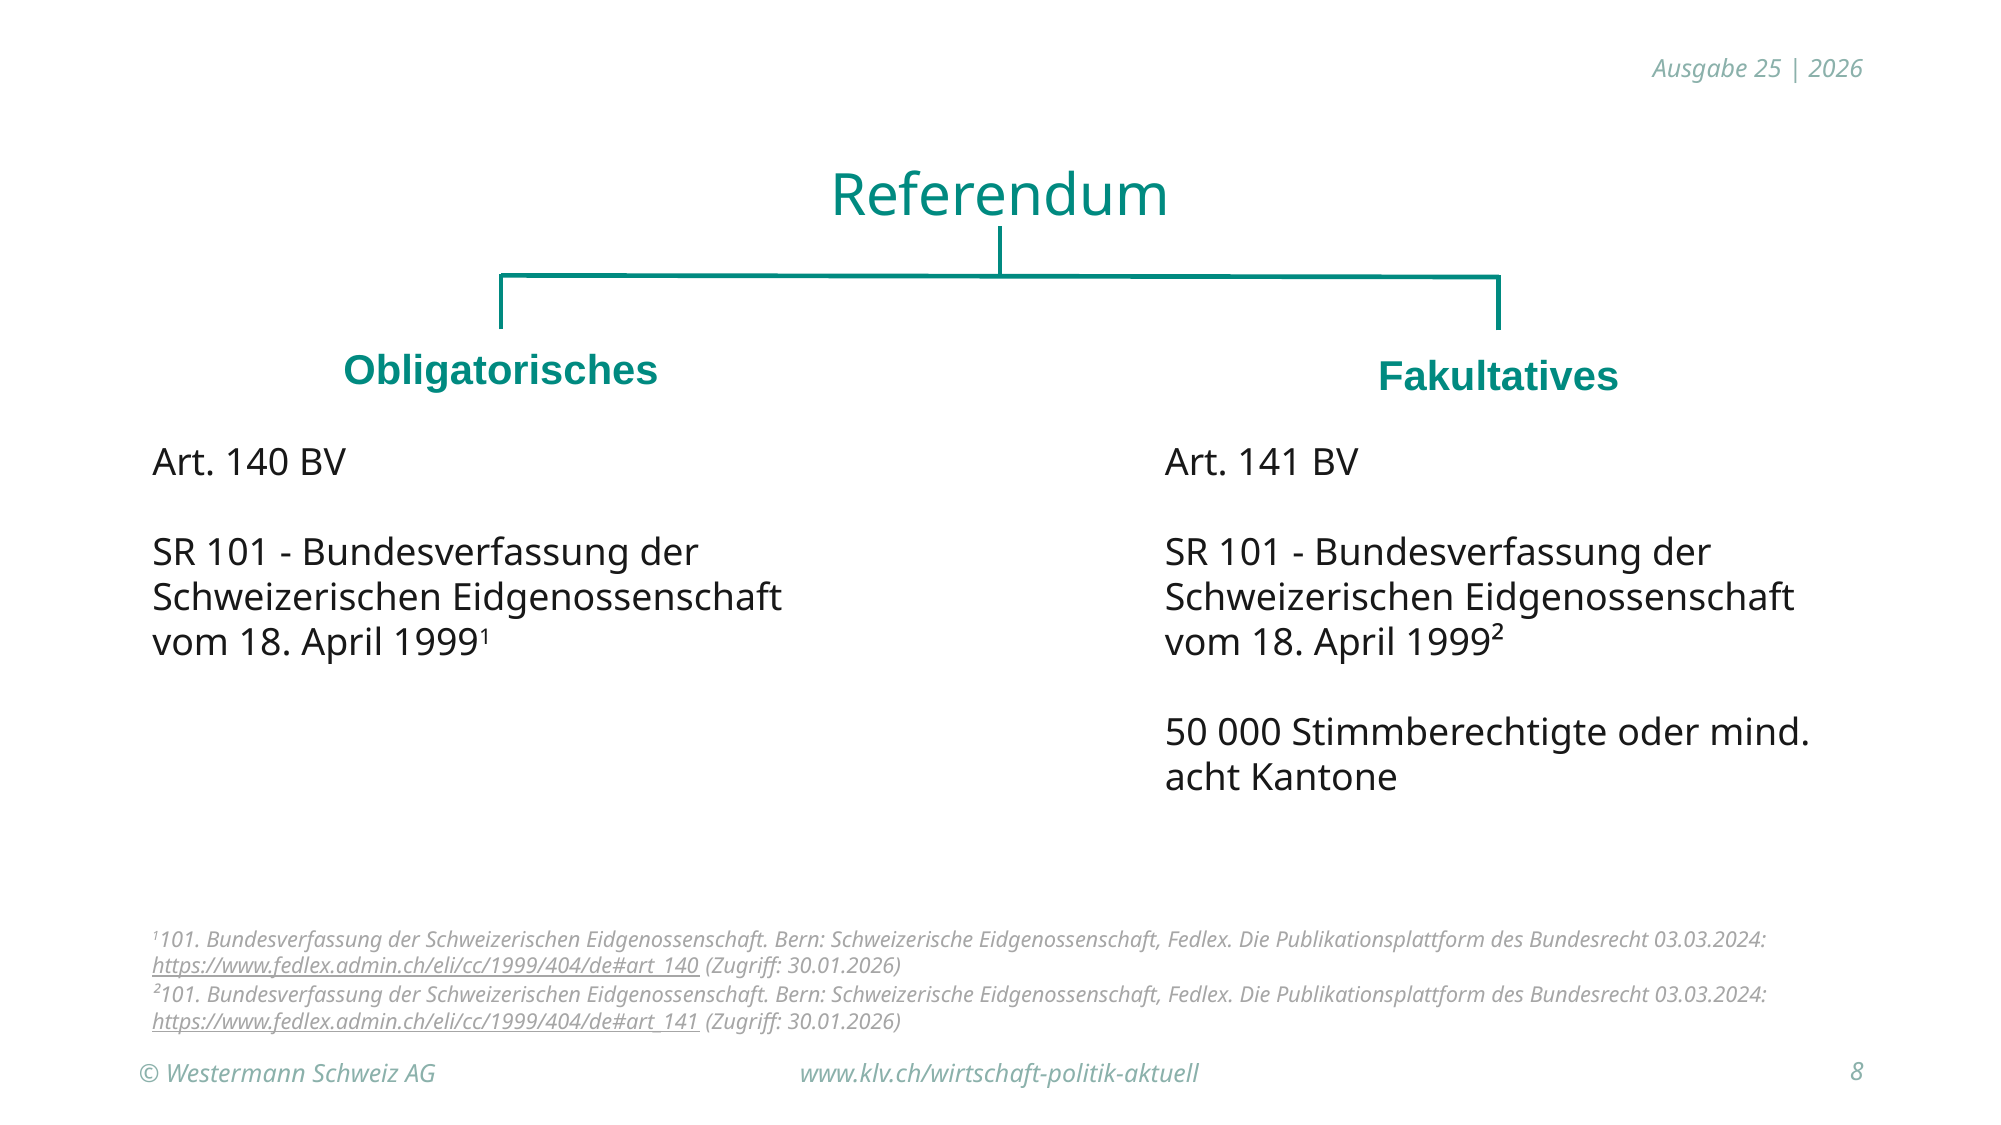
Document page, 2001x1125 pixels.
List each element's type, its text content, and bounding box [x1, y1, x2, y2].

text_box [501, 226, 1499, 331]
text_box Art. 141 BV SR 101 - Bundesverfassung der Schweizerischen Eidgenossenschaft vom 18. April 1999² 50 000 Stimmberechtigte oder mind. acht Kantone [1149, 430, 1863, 806]
text_box Art. 140 BV SR 101 - Bundesverfassung der Schweizerischen Eidgenossenschaft vom 18. April 19991 [137, 430, 850, 671]
text_box Fakultatives [1204, 341, 1794, 407]
text_box 1101. Bundesverfassung der Schweizerischen Eidgenossenschaft. Bern: Schweizerische Eidgenossenschaft, Fedlex. Die Publikationsplattform des Bundesrecht 03.03.2024: https://www.fedlex.admin.ch/eli/cc/1999/404/de#art_140 (Zugriff: 30.01.2026) ²101. Bundesverfassung der Schweizerischen Eidgenossenschaft. Bern: Schweizerische Eidgenossenschaft, Fedlex. Die Publikationsplattform des Bundesrecht 03.03.2024: https://www.fedlex.admin.ch/eli/cc/1999/404/de#art_141 (Zugriff: 30.01.2026) [137, 918, 1875, 1045]
text_box Obligatorisches [270, 341, 733, 408]
text_box Referendum [137, 92, 1863, 300]
